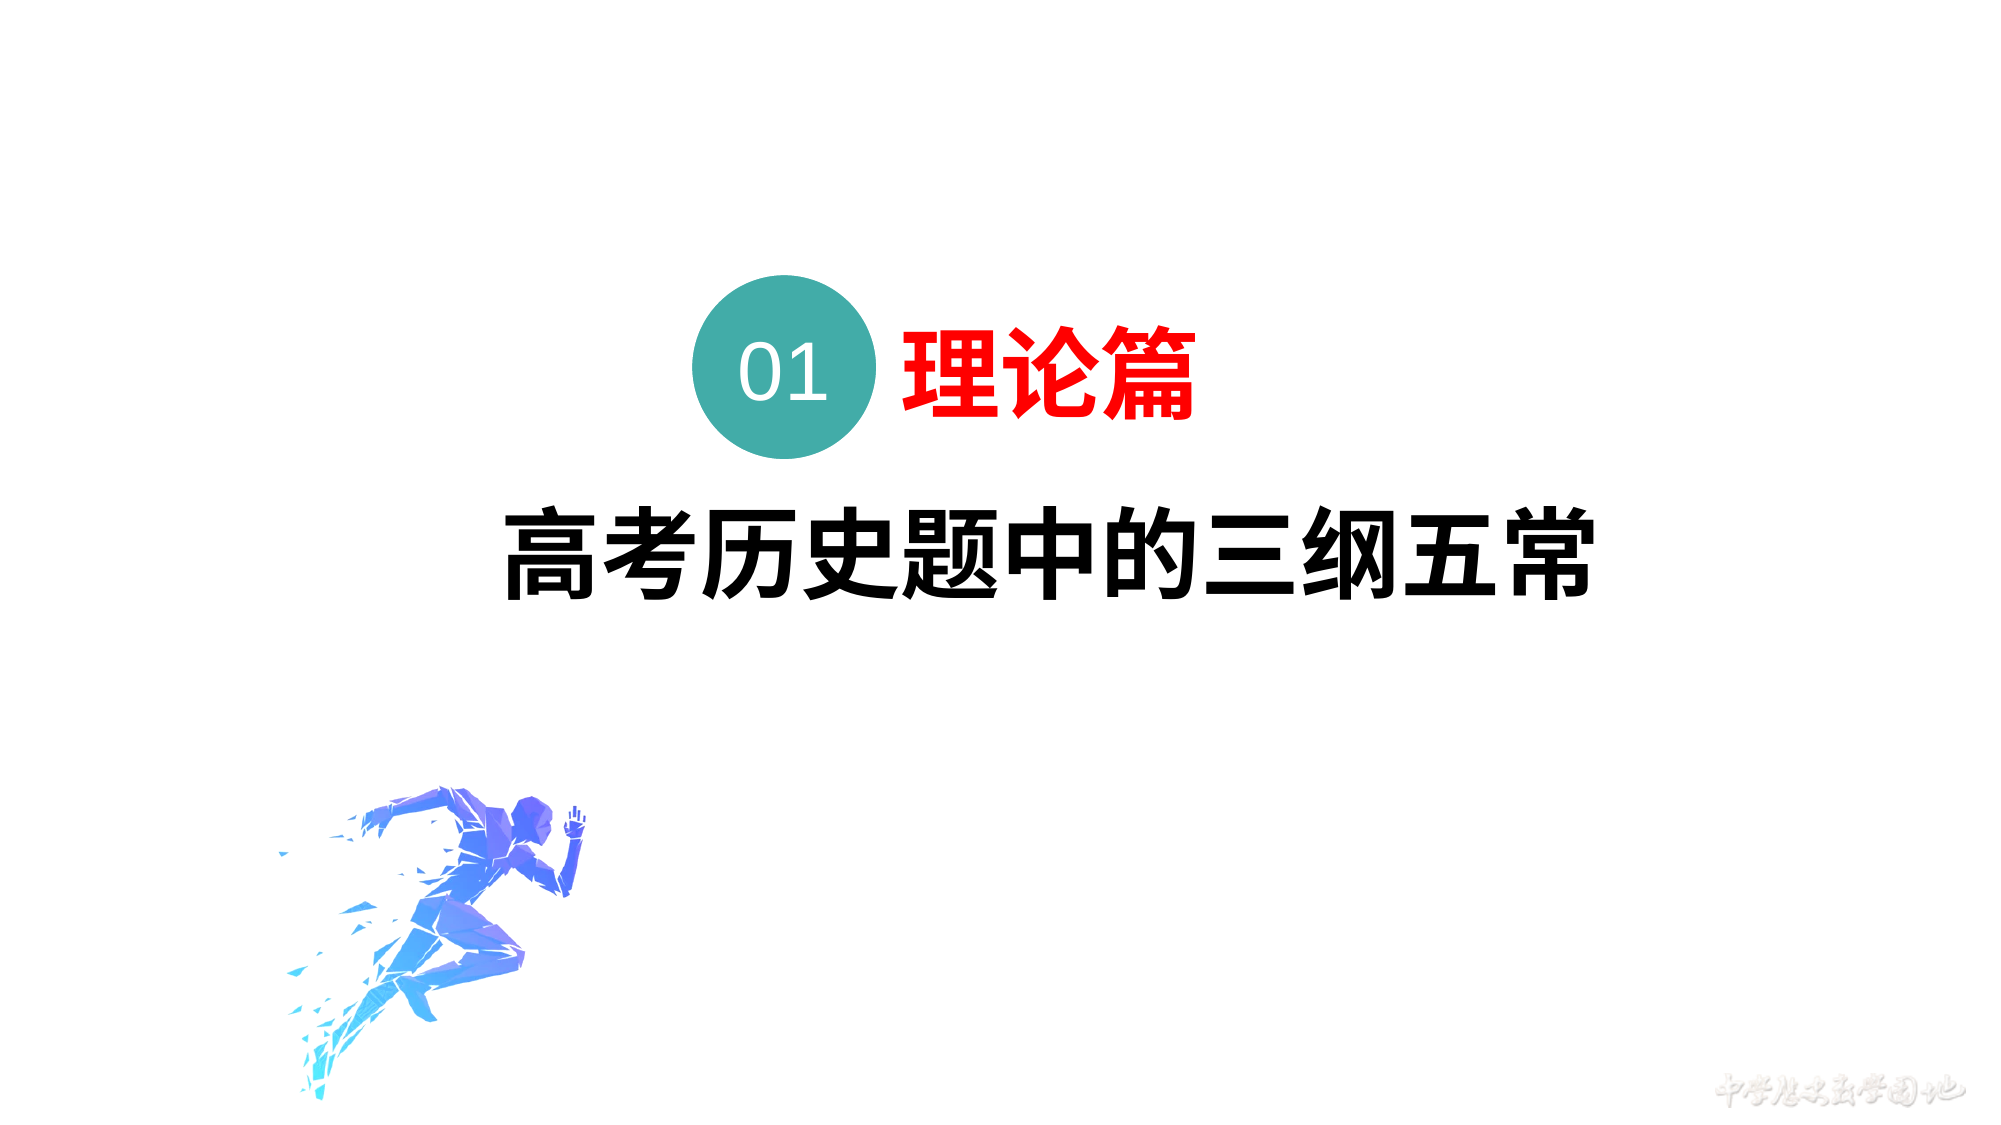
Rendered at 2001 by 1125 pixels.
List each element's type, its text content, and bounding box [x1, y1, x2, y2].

picture [271, 780, 597, 1117]
text_box 01 [689, 270, 879, 348]
text_box 理论篇 高考历史题中的三纲五常 [441, 348, 1659, 514]
picture [1715, 1073, 1966, 1108]
